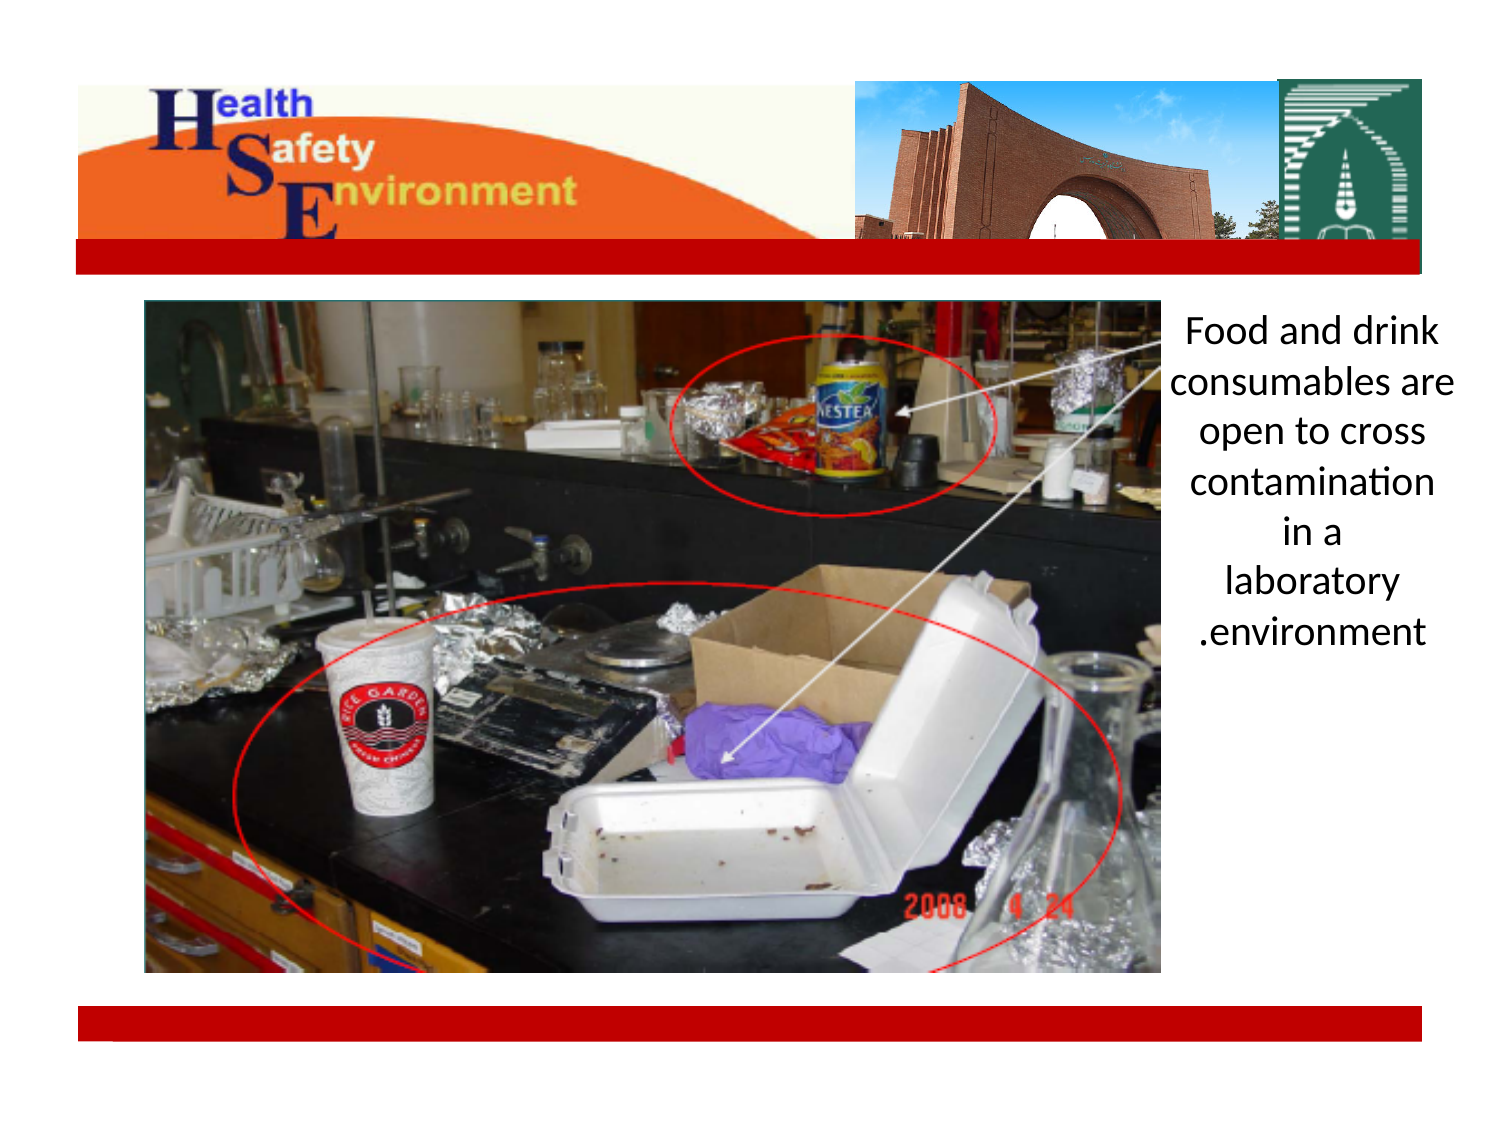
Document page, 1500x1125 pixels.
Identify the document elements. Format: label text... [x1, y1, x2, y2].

text_box Food and drink consumables are open to cross contamination in a laboratory environment. [1082, 295, 1500, 661]
picture [78, 79, 1422, 274]
picture [144, 300, 1161, 973]
